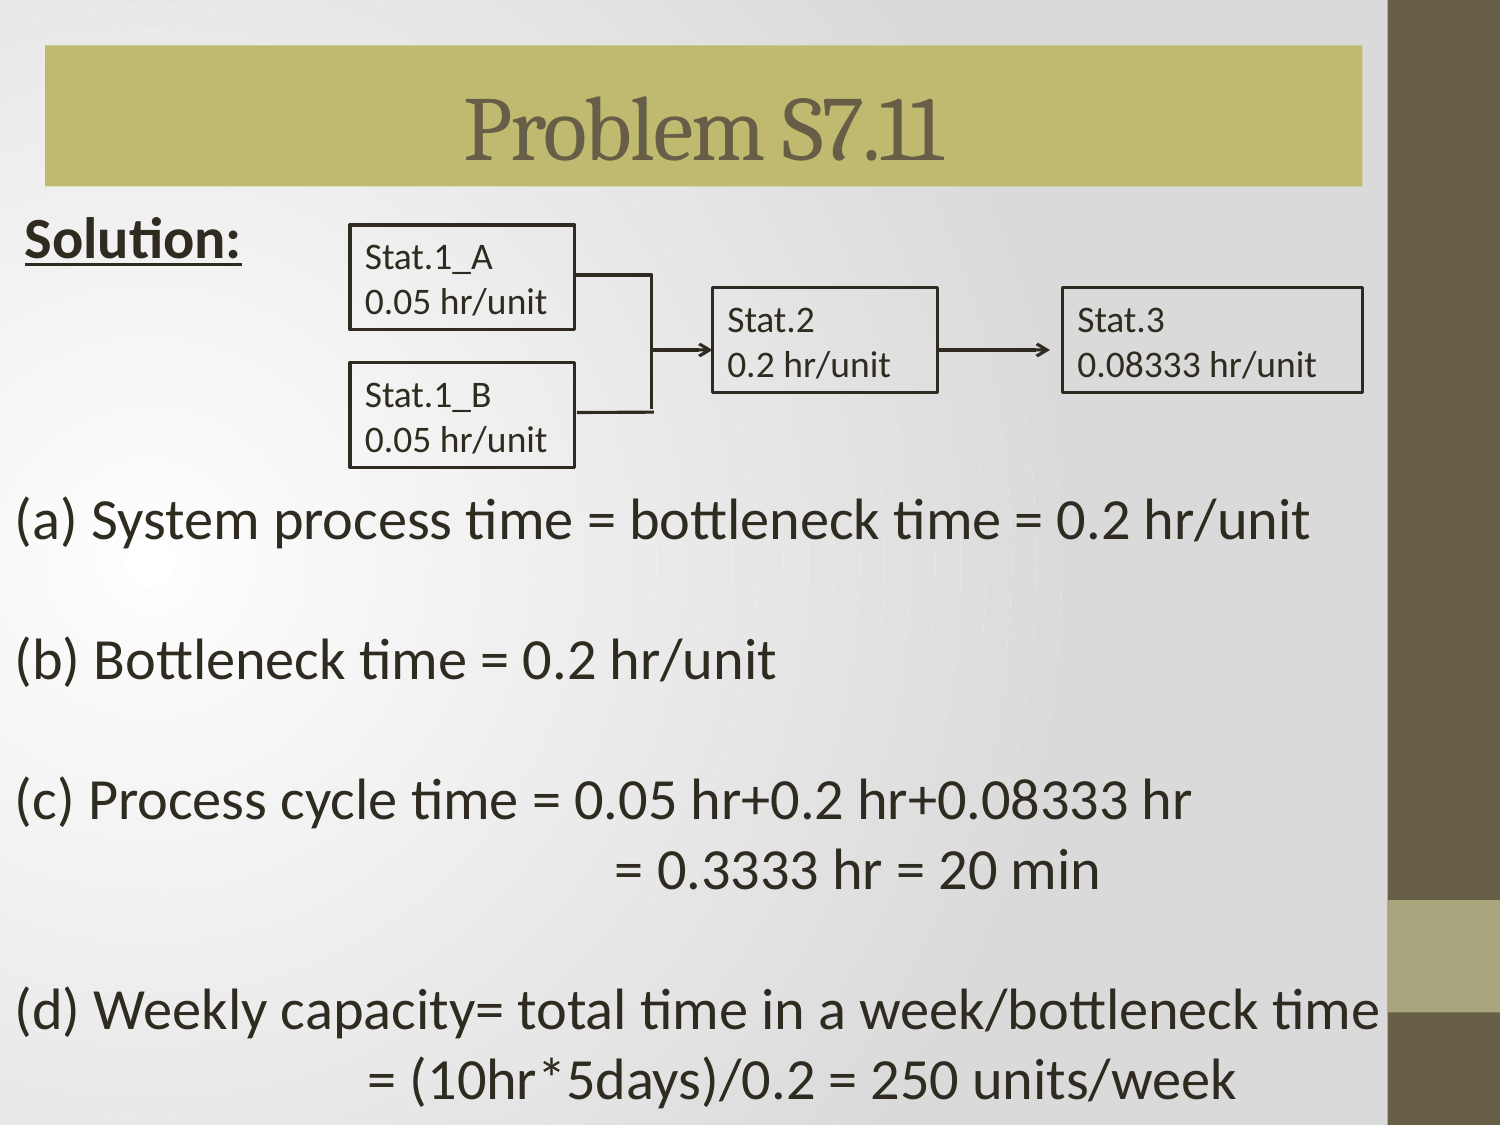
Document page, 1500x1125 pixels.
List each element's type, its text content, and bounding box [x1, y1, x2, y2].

text_box Stat.1_A 0.05 hr/unit [349, 224, 575, 330]
text_box Problem S7.11 [45, 45, 1363, 187]
text_box Stat.2 0.2 hr/unit [712, 287, 938, 393]
text_box Stat.1_B 0.05 hr/unit [349, 362, 575, 468]
text_box Solution: [24, 187, 1049, 284]
text_box Stat.3 0.08333 hr/unit [1062, 287, 1363, 393]
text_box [574, 274, 653, 410]
text_box (a) System process time = bottleneck time = 0.2 hr/unit (b) Bottleneck time = 0.2 hr/unit (c) Process cycle time = 0.05 hr+0.2 hr+0.08333 hr = 0.3333 hr = 20 min (d) Weekly capacity= total time in a week/bottleneck time = (10hr*5days)/0.2 = 250 units/week [0, 473, 1500, 1119]
